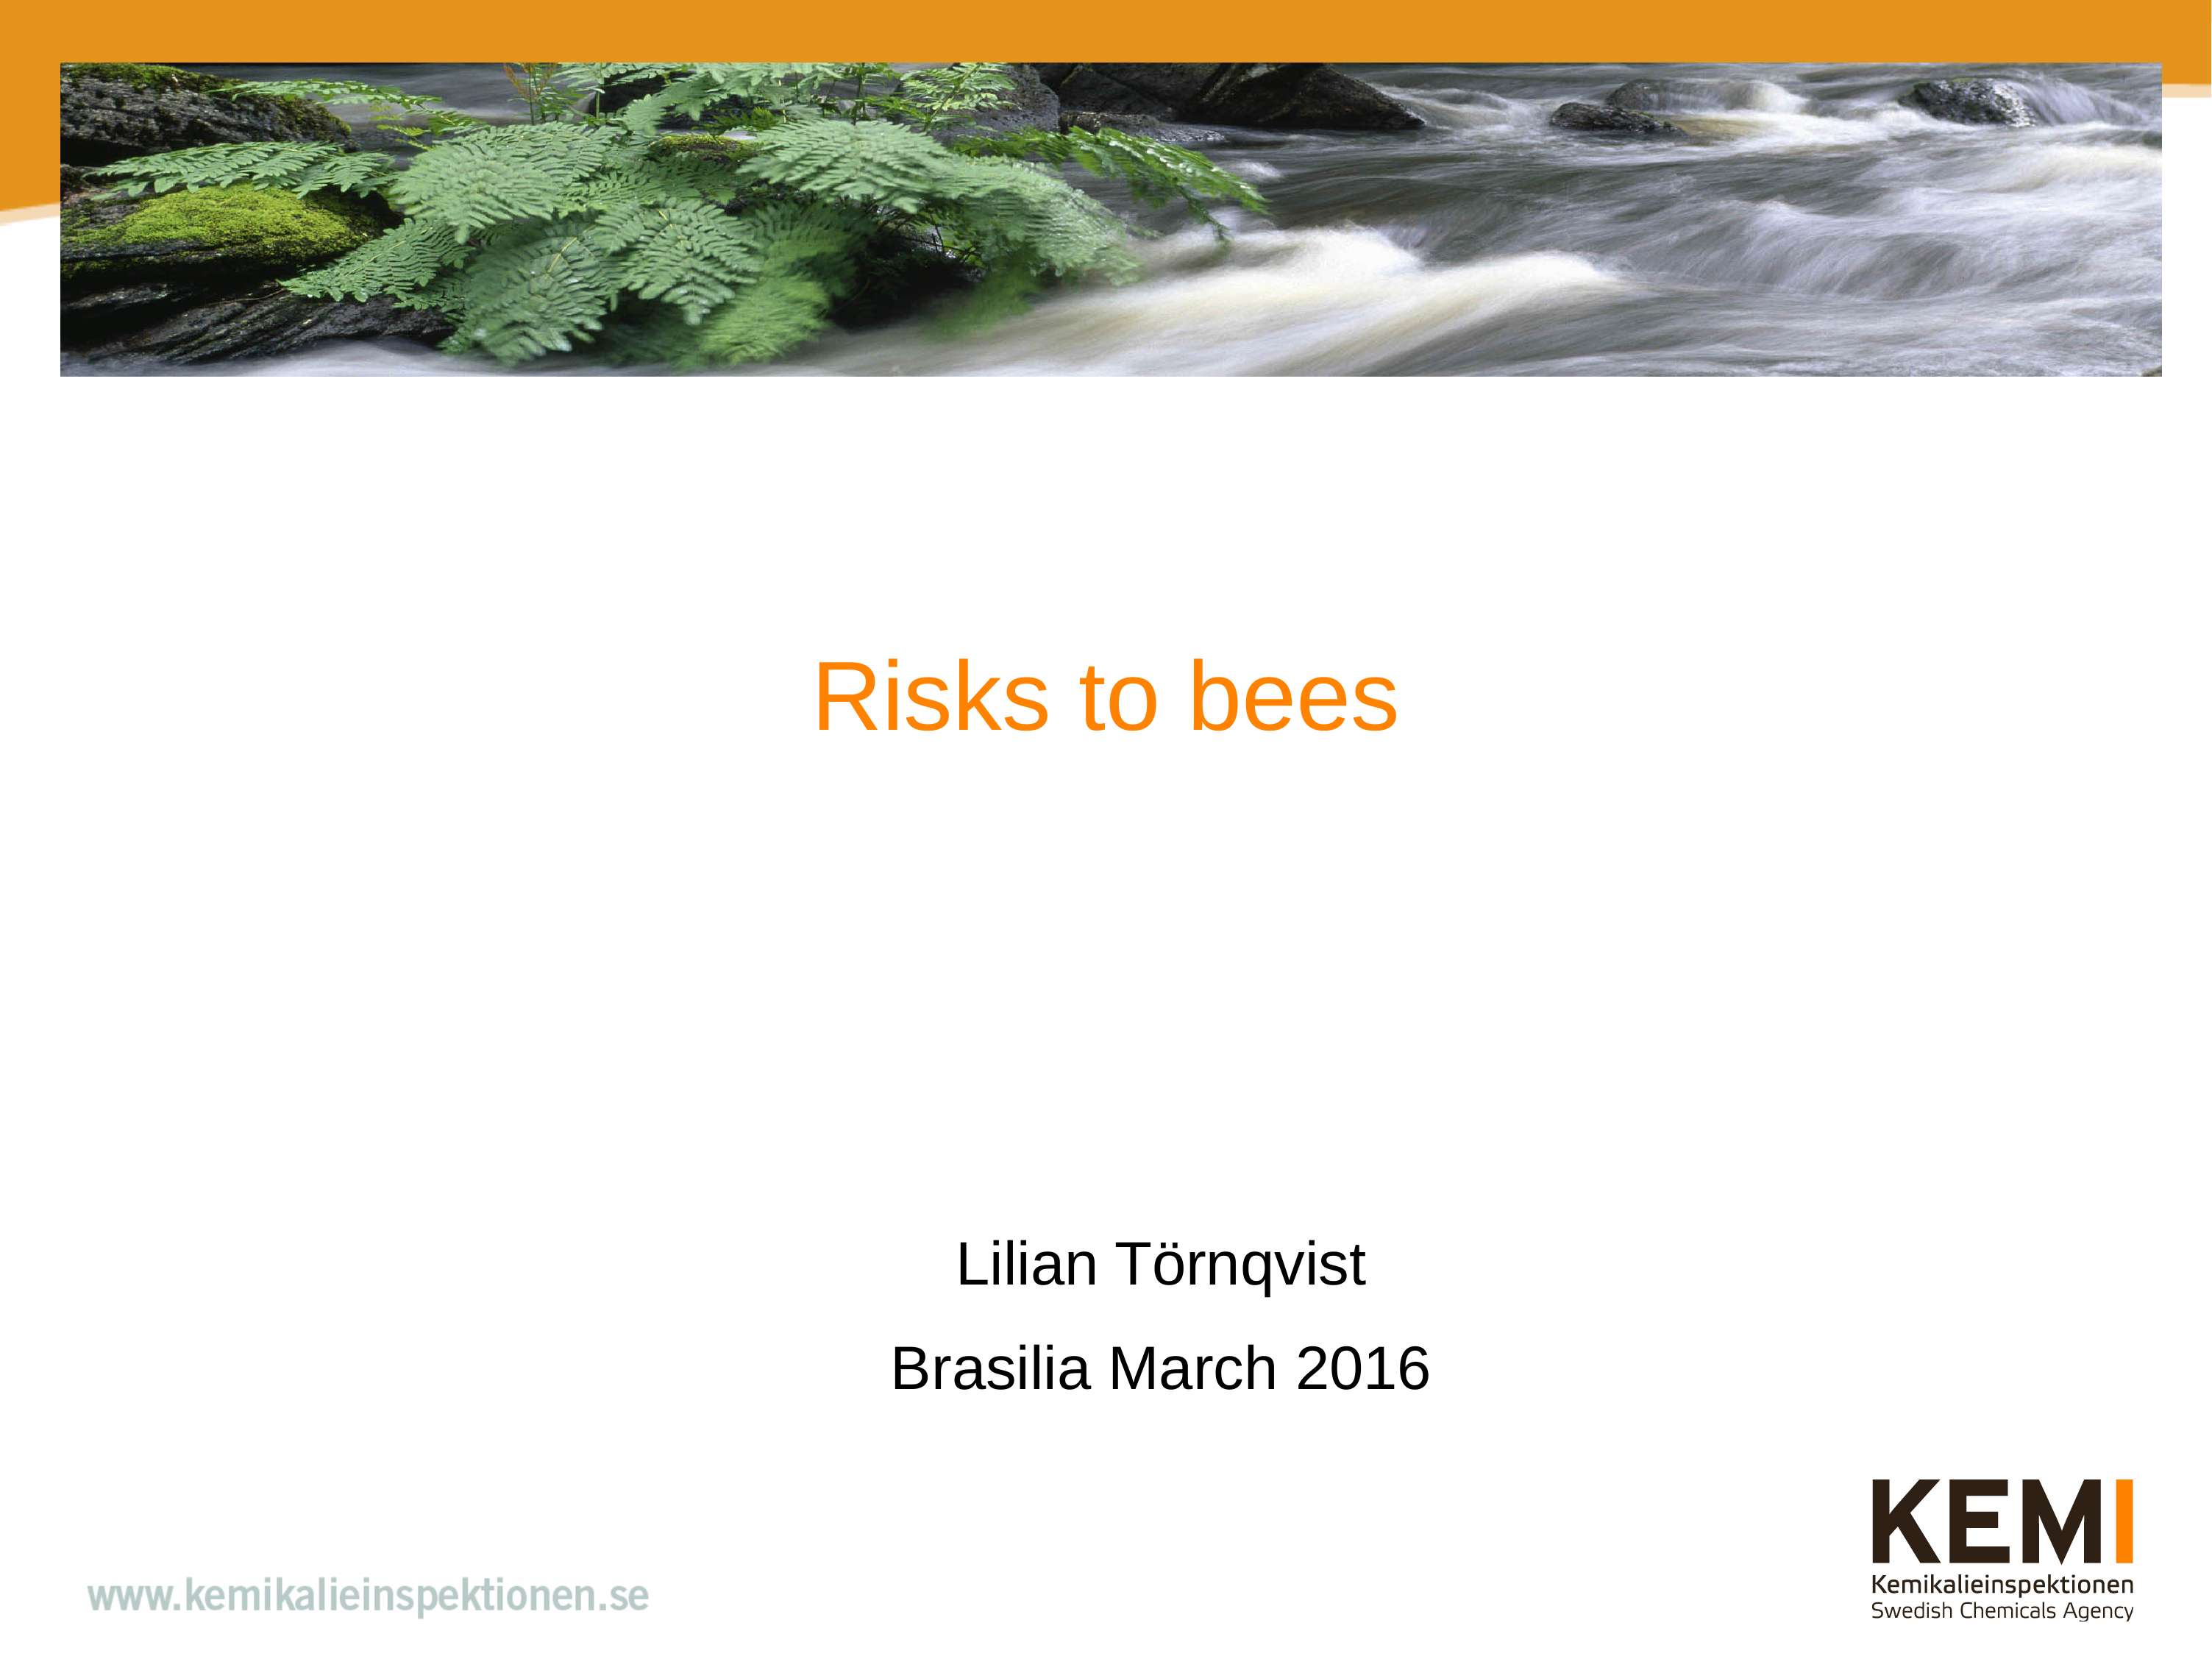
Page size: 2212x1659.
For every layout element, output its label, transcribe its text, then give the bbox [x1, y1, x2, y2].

text_box Lilian Törnqvist Brasilia March 2016 [496, 1212, 1827, 1517]
picture [87, 1573, 652, 1621]
title Risks to bees [166, 553, 2046, 830]
picture [1872, 1479, 2133, 1621]
picture [0, 0, 2212, 377]
